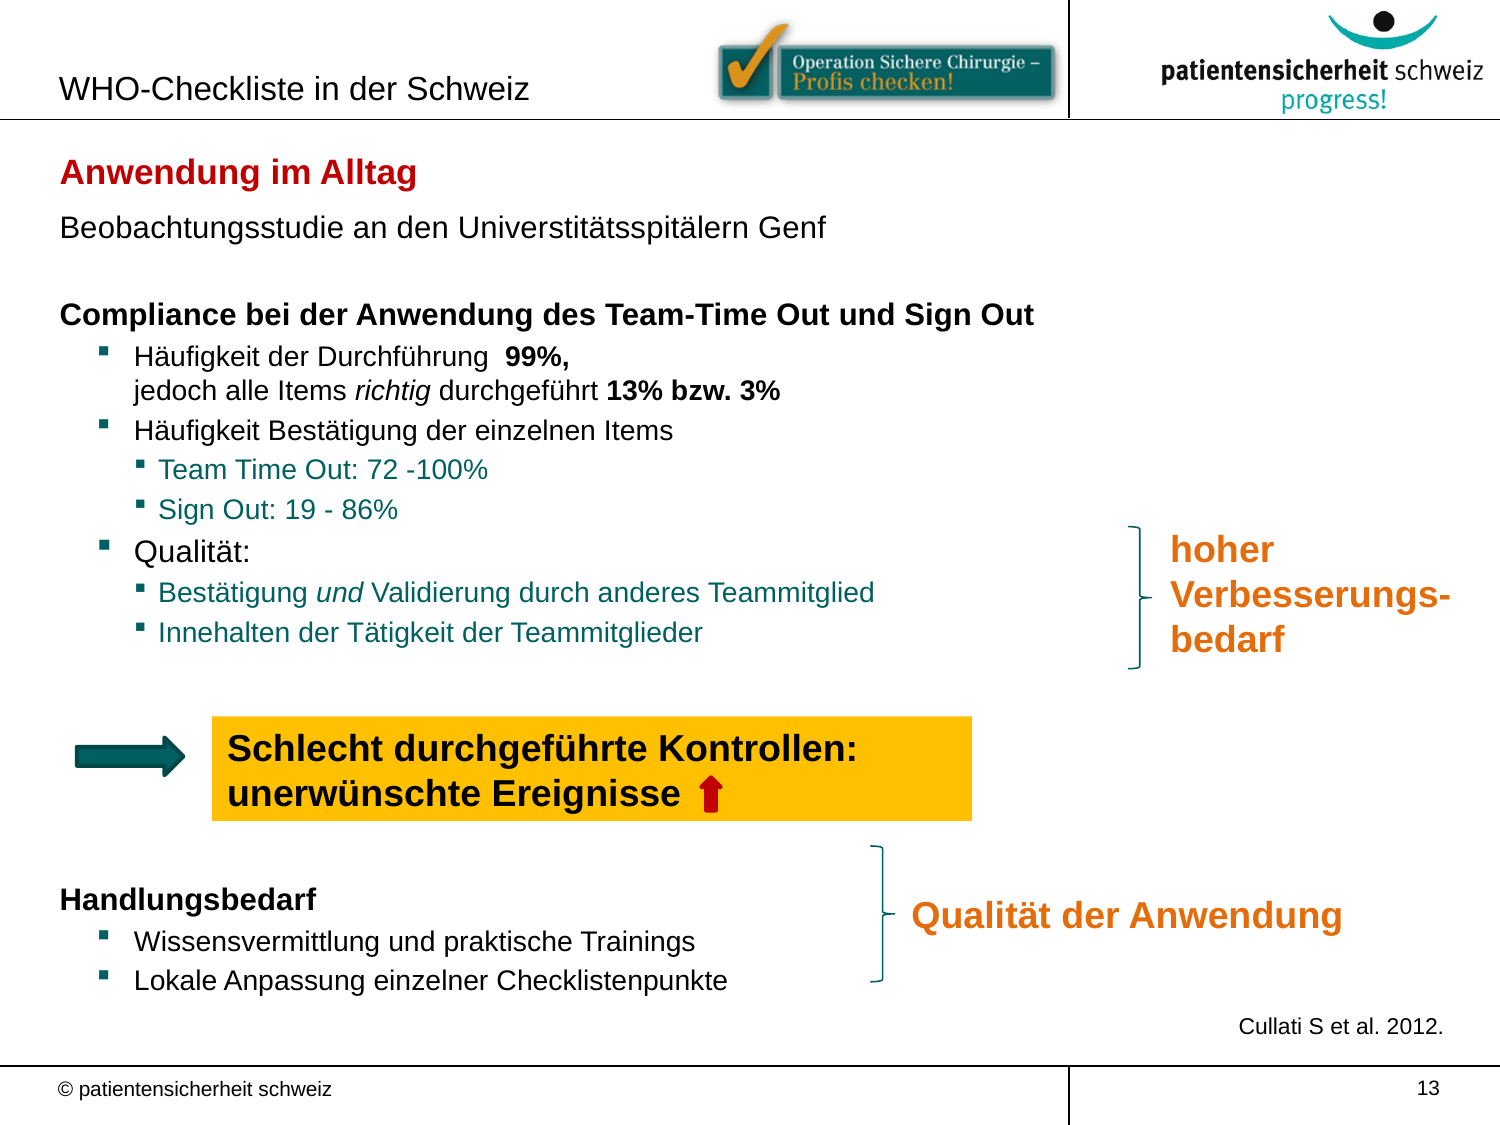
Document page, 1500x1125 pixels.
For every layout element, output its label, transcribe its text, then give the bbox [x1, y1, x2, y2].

list Anwendung im Alltag Beobachtungsstudie an den Universtitätsspitälern Genf Compliance bei der Anwendung des Team-Time Out und Sign Out Häufigkeit der Durchführung 99%, jedoch alle Items richtig durchgeführt 13% bzw. 3% Häufigkeit Bestätigung der einzelnen Items Team Time Out: 72 -100% Sign Out: 19 - 86% Qualität: Bestätigung und Validierung durch anderes Teammitglied Innehalten der Tätigkeit der Teammitglieder Handlungsbedarf Wissensvermittlung und praktische Trainings Lokale Anpassung einzelner Checklistenpunkte [59, 149, 1441, 1006]
list Cullati S et al. 2012. [60, 1011, 1445, 1077]
text_box [74, 735, 186, 778]
text_box [1127, 525, 1153, 670]
slide_number © patientensicherheit schweiz [57, 1075, 584, 1101]
picture [1162, 11, 1483, 114]
text_box [870, 845, 896, 983]
slide_number 13 [1357, 1077, 1440, 1100]
list WHO-Checkliste in der Schweiz [0, 0, 1069, 119]
text_box [699, 775, 723, 813]
text_box Qualität der Anwendung [896, 883, 1359, 944]
text_box hoher Verbesserungs- bedarf [1155, 517, 1467, 667]
